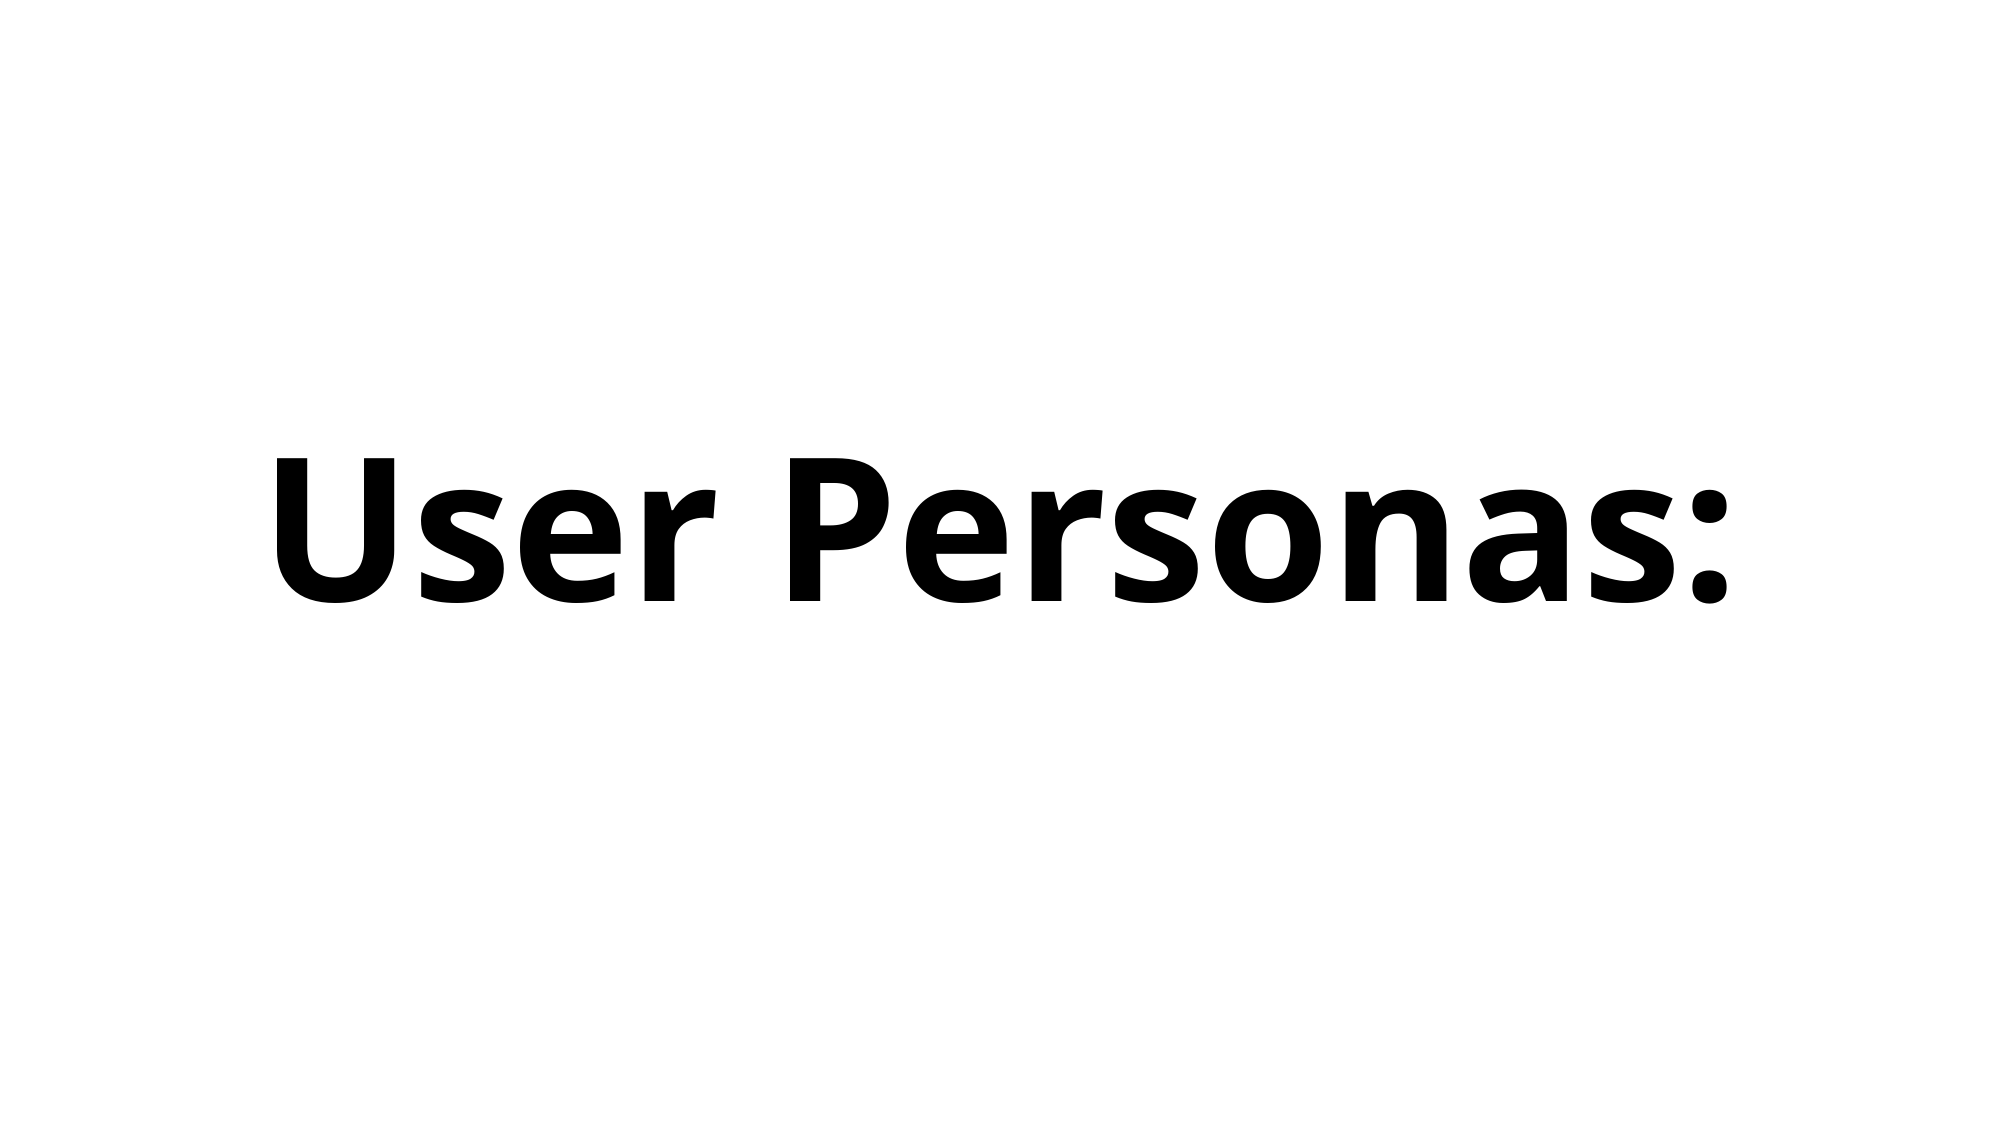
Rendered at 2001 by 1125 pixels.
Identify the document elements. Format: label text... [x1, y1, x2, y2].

title User Personas: [137, 59, 1863, 1013]
